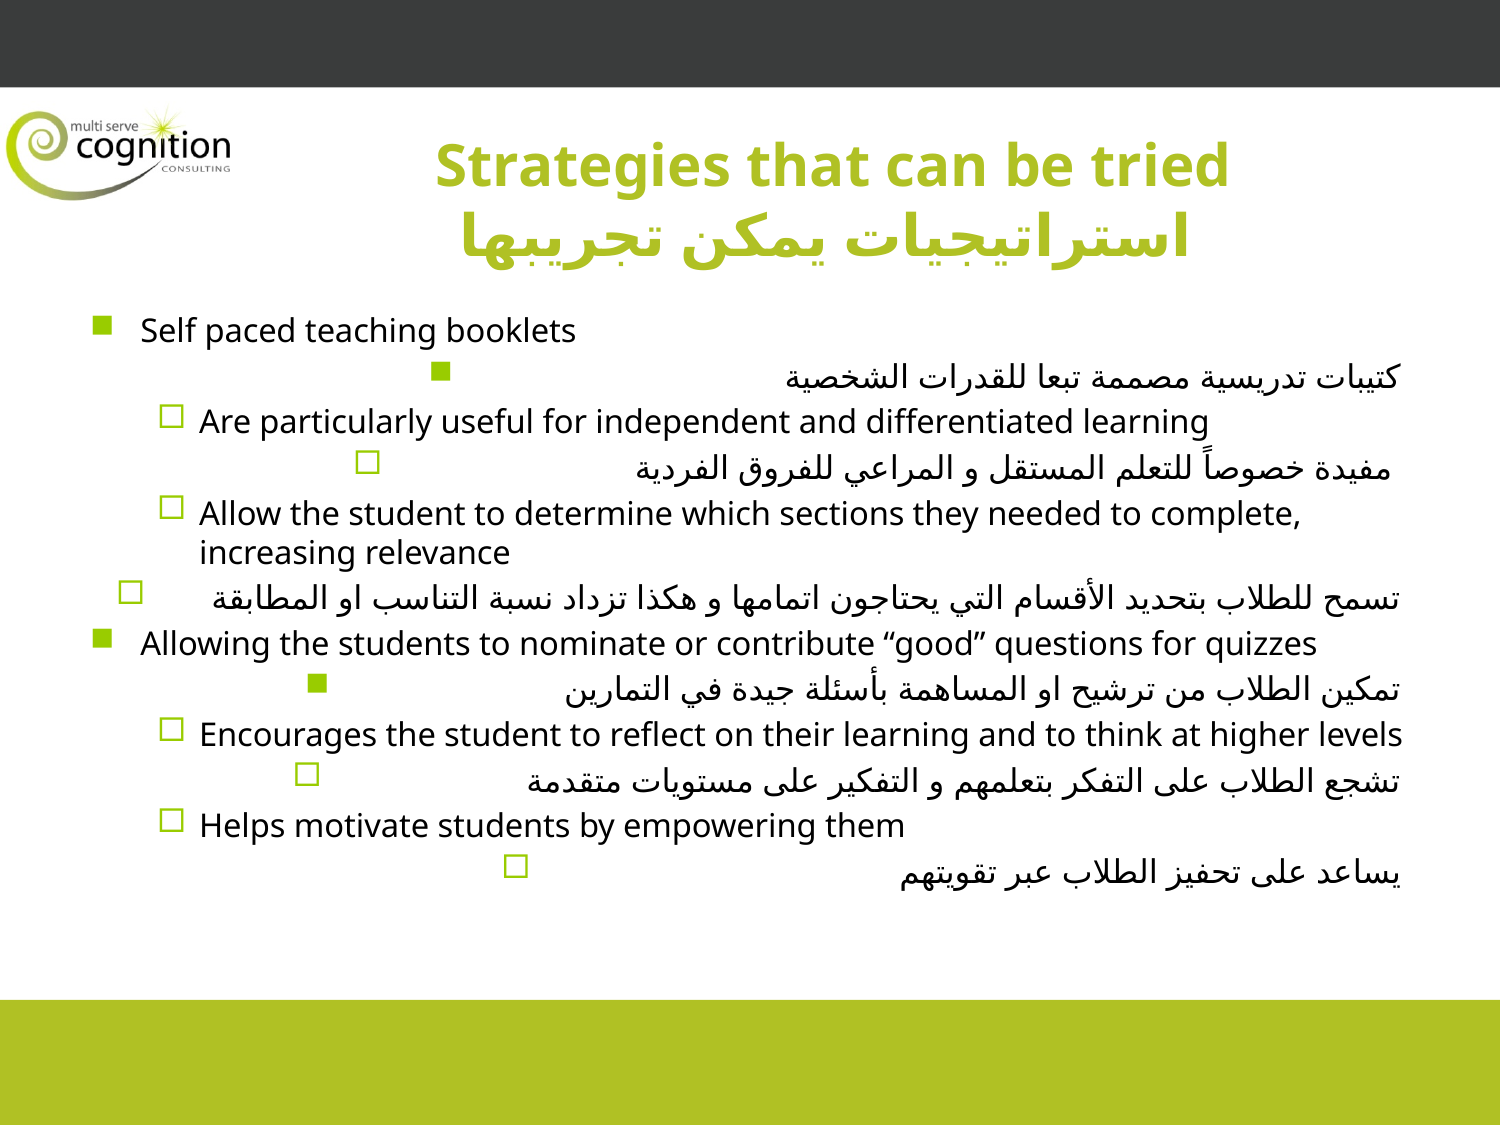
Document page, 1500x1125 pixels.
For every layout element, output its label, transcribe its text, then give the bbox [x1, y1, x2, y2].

list Self paced teaching booklets كتيبات تدريسية مصممة تبعا للقدرات الشخصية Are particularly useful for independent and differentiated learning مفيدة خصوصاً للتعلم المستقل و المراعي للفروق الفردية Allow the student to determine which sections they needed to complete, increasing relevance تسمح للطلاب بتحديد الأقسام التي يحتاجون اتمامها و هكذا تزداد نسبة التناسب او المطابقة Allowing the students to nominate or contribute “good” questions for quizzes تمكين الطلاب من ترشيح او المساهمة بأسئلة جيدة في التمارين Encourages the student to reflect on their learning and to think at higher levels تشجع الطلاب على التفكر بتعلمهم و التفكير على مستويات متقدمة Helps motivate students by empowering them يساعد على تحفيز الطلاب عبر تقويتهم [74, 302, 1426, 977]
picture [0, 101, 237, 207]
title Strategies that can be tried استراتيجيات يمكن تجريبها [241, 113, 1426, 283]
